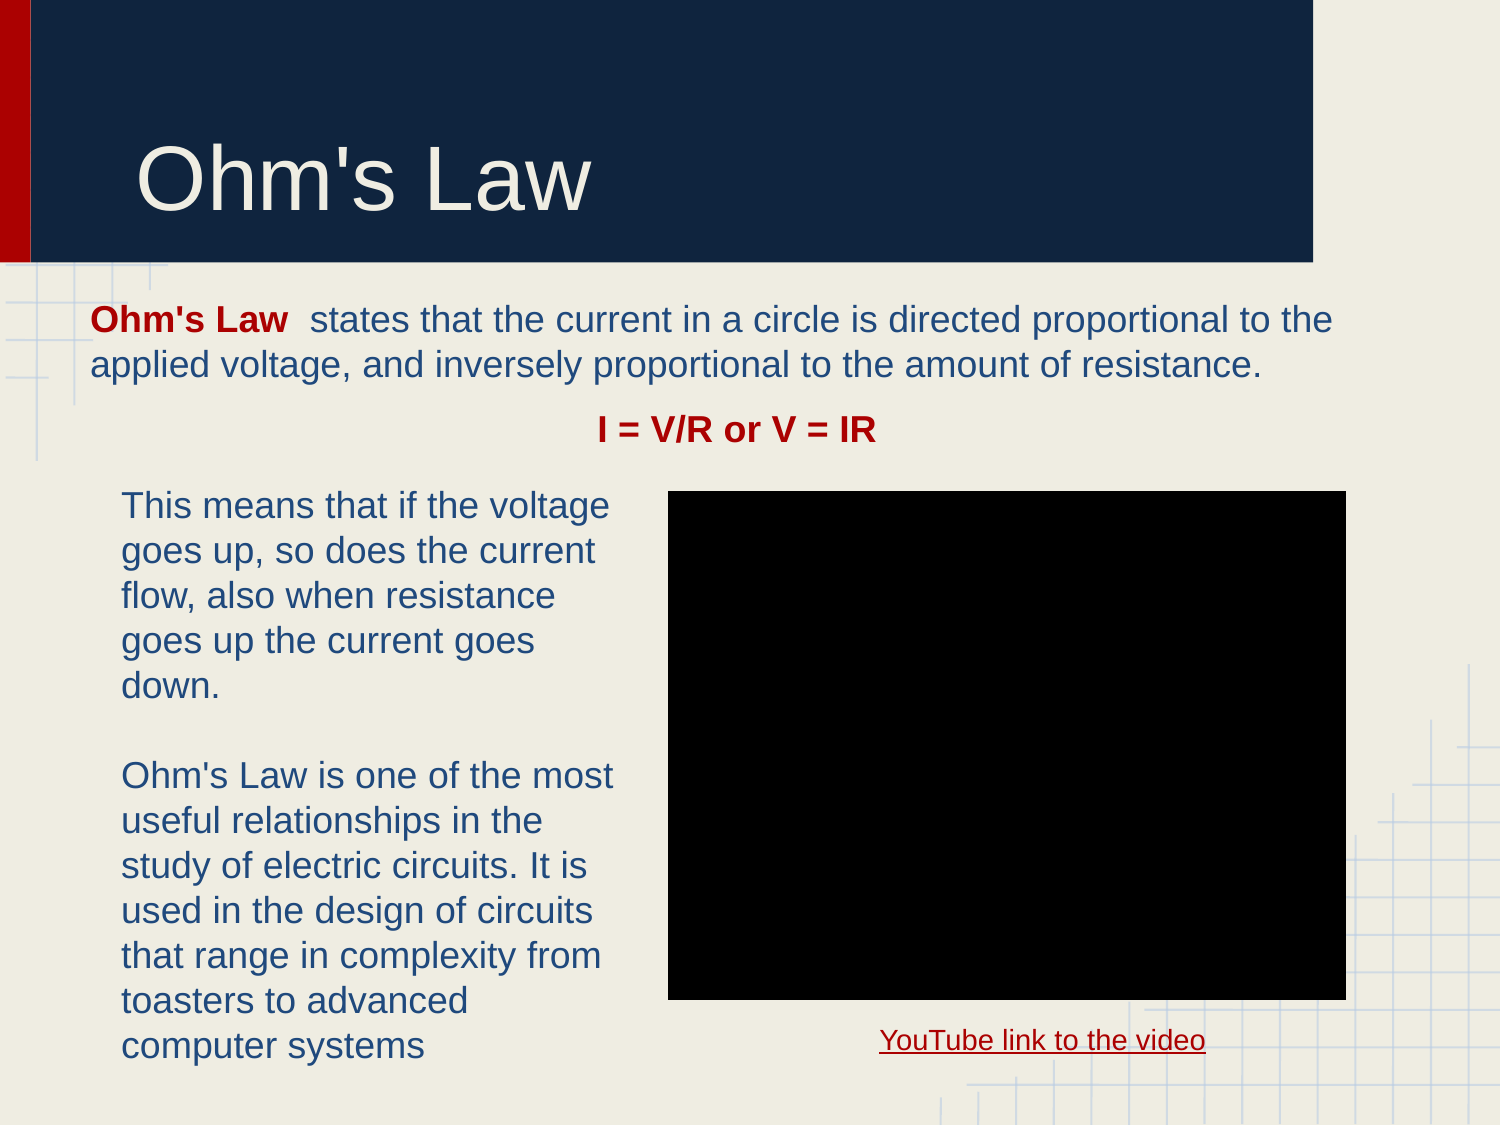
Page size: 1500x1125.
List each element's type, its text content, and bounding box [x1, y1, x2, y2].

title Ohm's Law [75, 25, 1276, 244]
list Ohm's Law states that the current in a circle is directed proportional to the applied voltage, and inversely proportional to the amount of resistance. I = V/R or V = IR [75, 279, 1400, 948]
text_box YouTube link to the video [825, 1009, 1260, 1072]
text_box This means that if the voltage goes up, so does the current flow, also when resistance goes up the current goes down. Ohm's Law is one of the most useful relationships in the study of electric circuits. It is used in the design of circuits that range in complexity from toasters to advanced computer systems [106, 466, 633, 1082]
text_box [666, 490, 1347, 1001]
